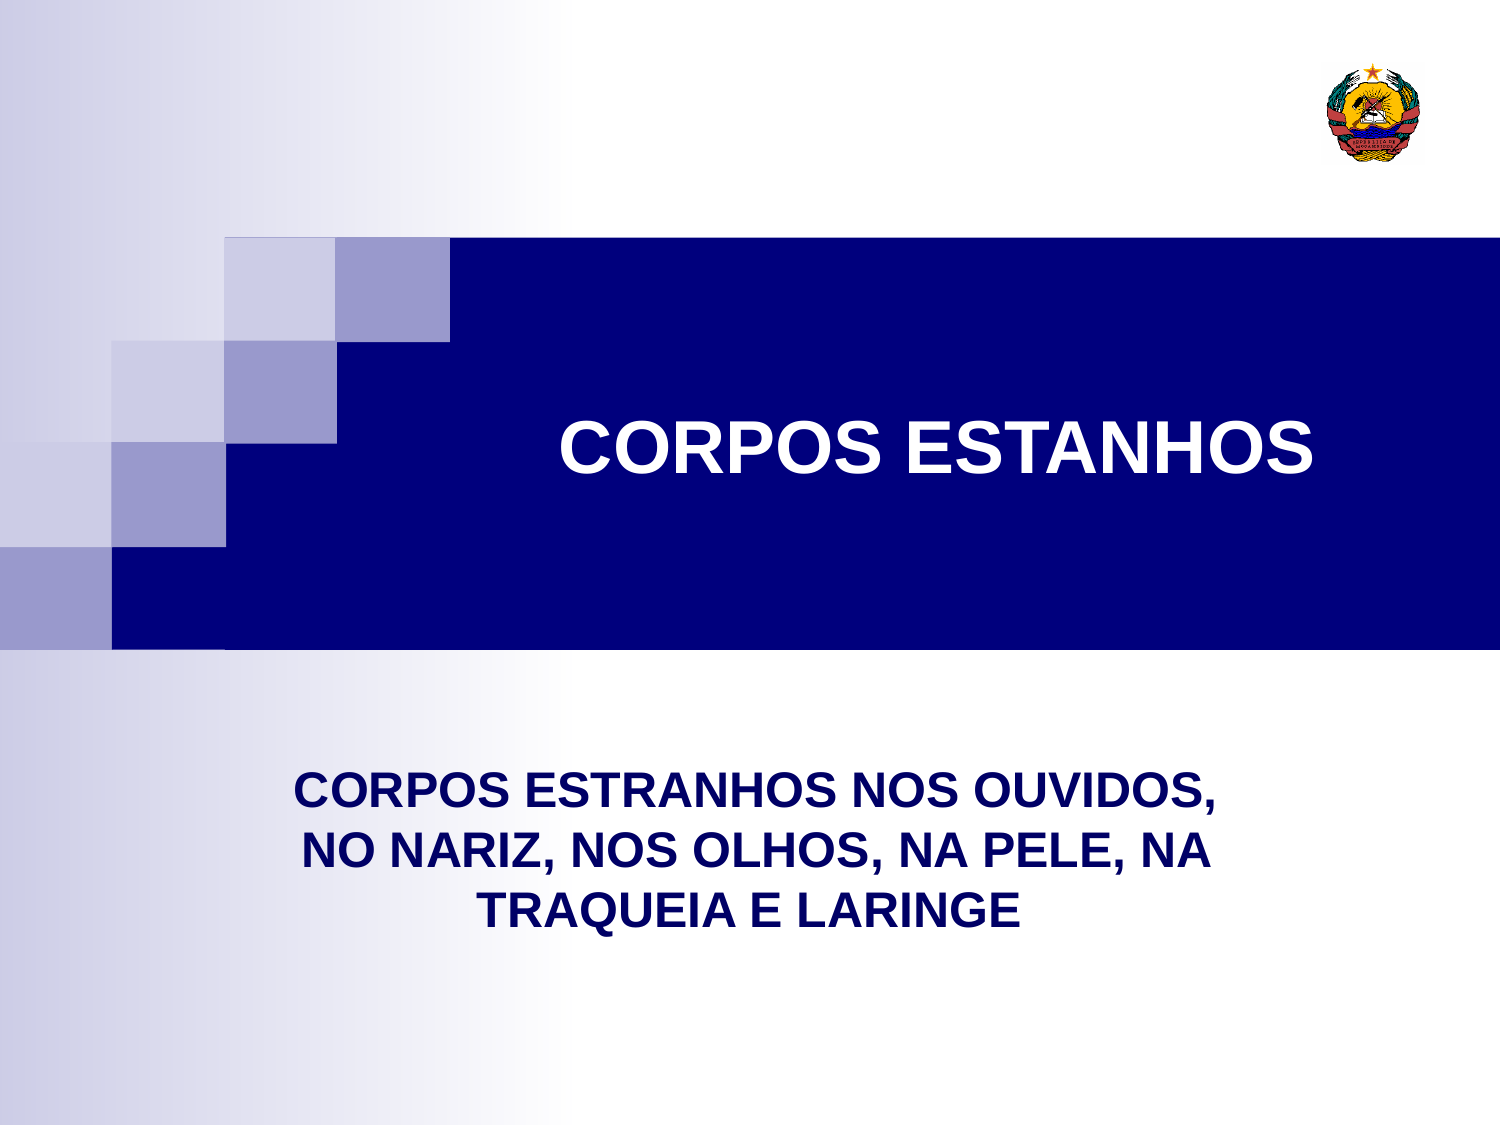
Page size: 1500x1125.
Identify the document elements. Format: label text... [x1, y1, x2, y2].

subtitle CORPOS ESTRANHOS NOS OUVIDOS, NO NARIZ, NOS OLHOS, NA PELE, NA TRAQUEIA E LARINGE [274, 749, 1238, 963]
title CORPOS ESTANHOS [487, 262, 1388, 626]
